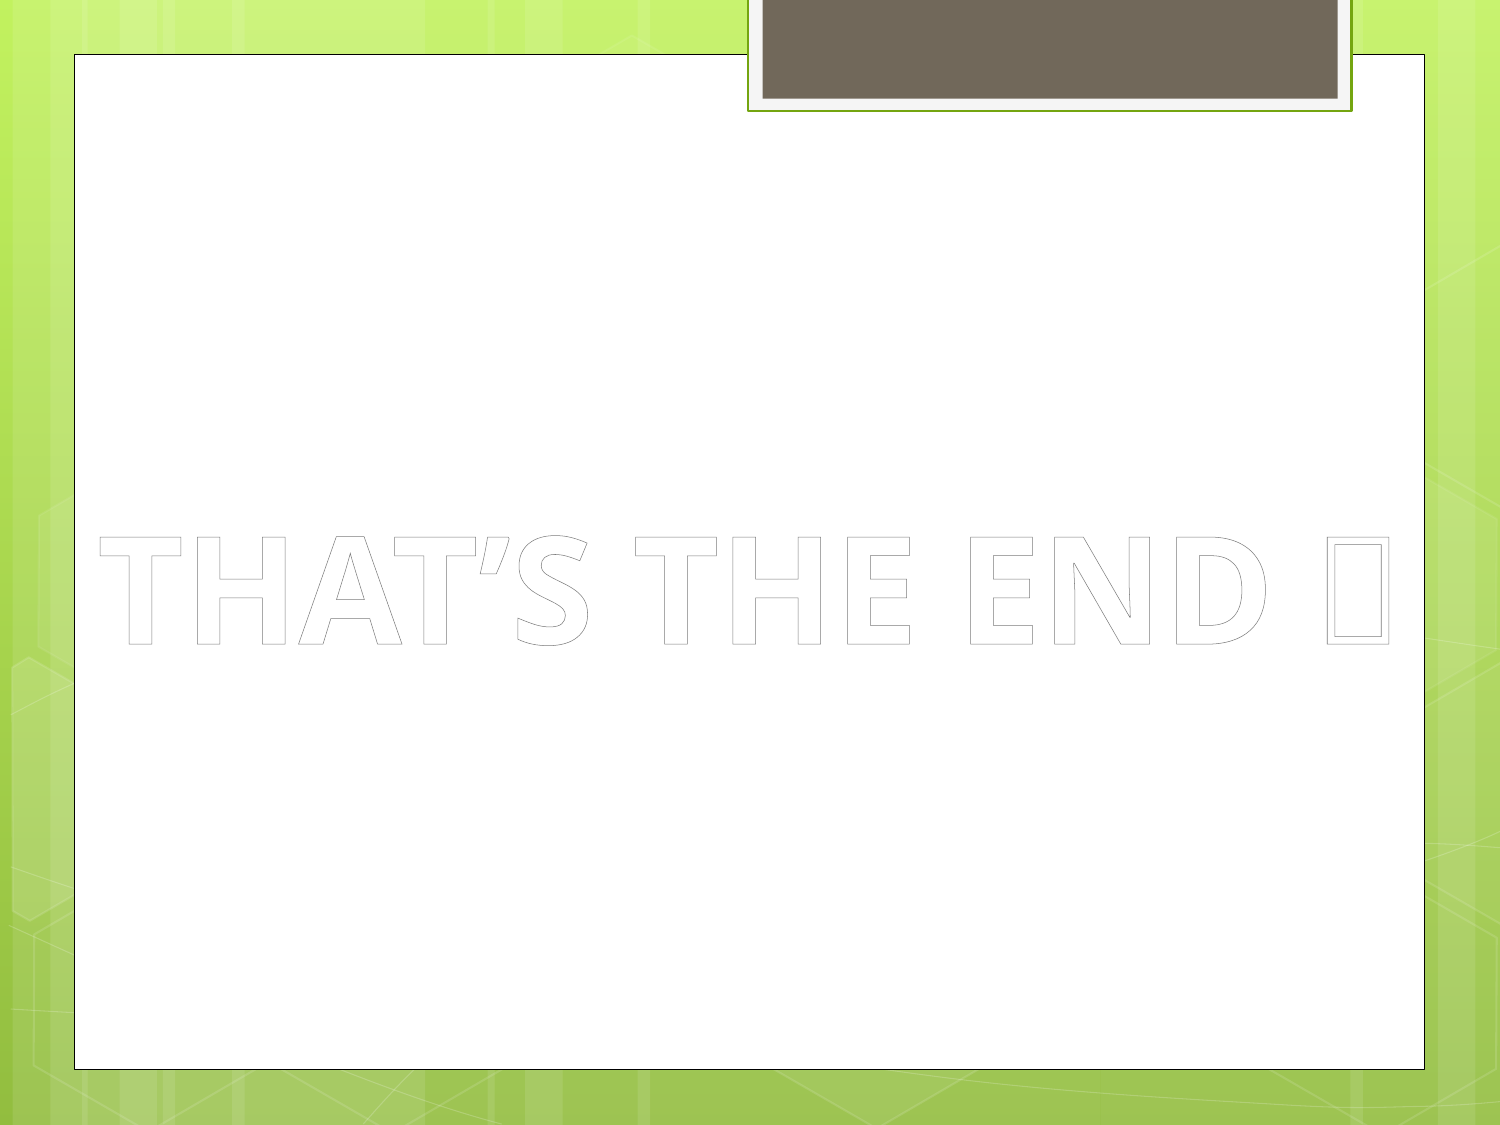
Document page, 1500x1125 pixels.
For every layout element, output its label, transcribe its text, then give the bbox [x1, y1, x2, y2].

text_box THAT’S THE END  [82, 486, 1418, 682]
